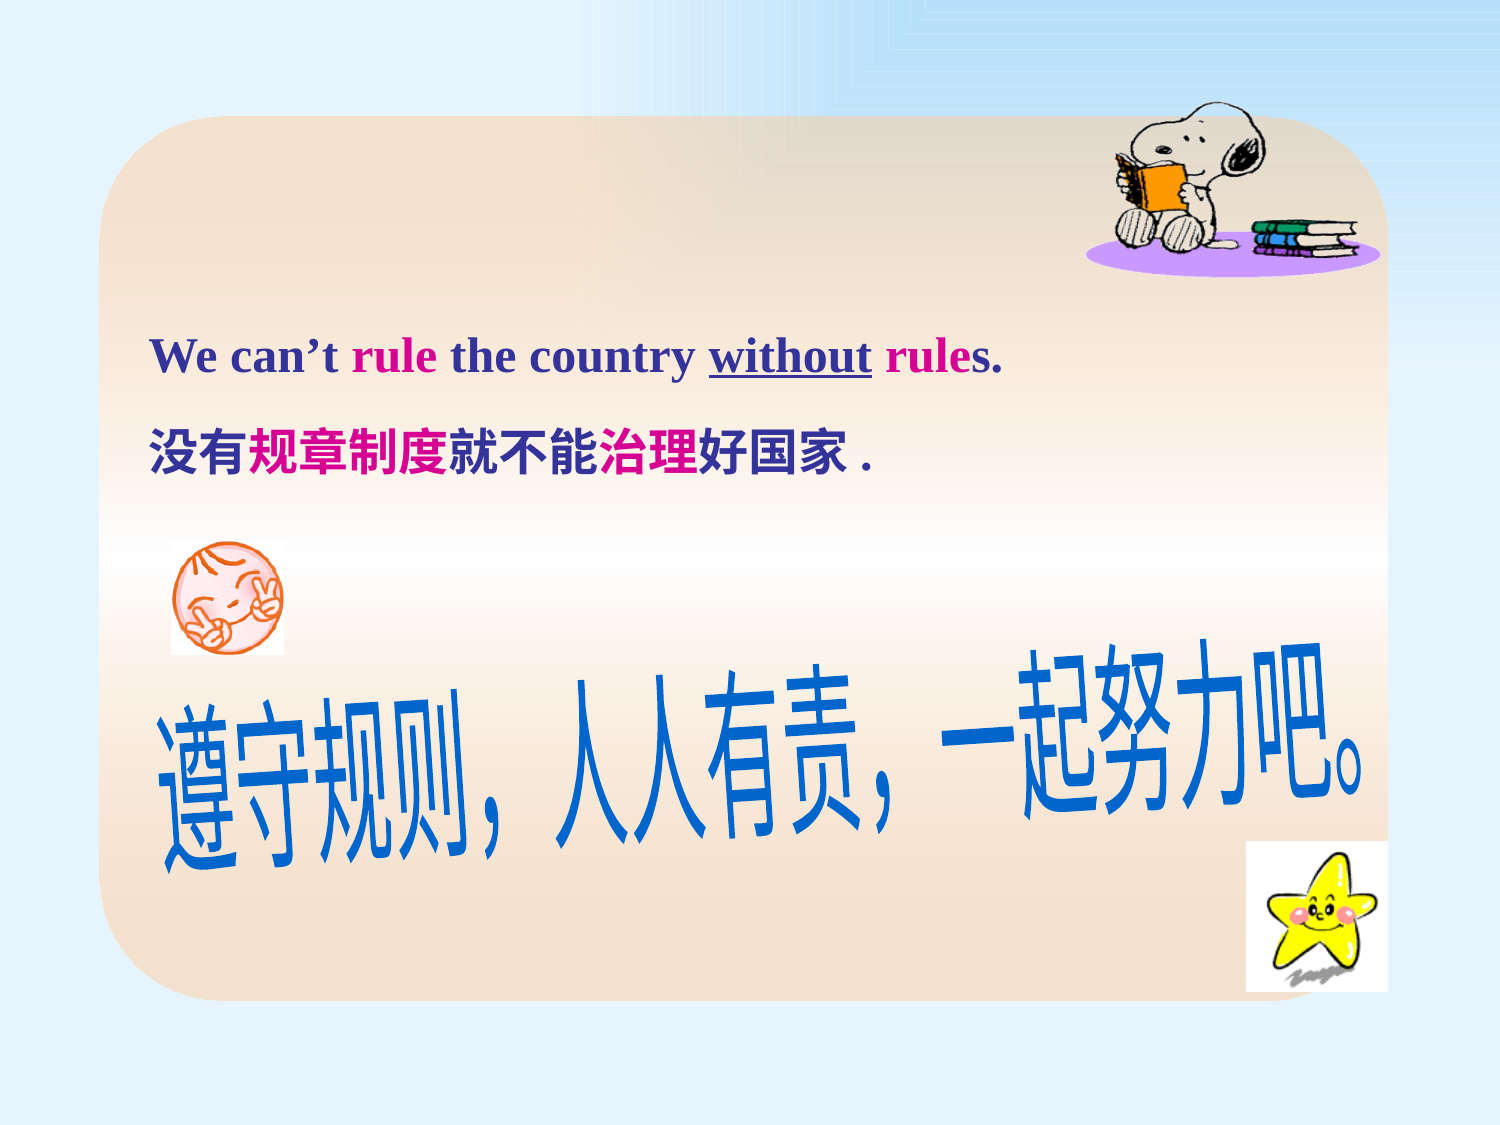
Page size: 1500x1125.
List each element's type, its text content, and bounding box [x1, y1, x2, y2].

text_box We can’t rule the country without rules. 没有规章制度就不能治理好国家. [133, 293, 1334, 488]
picture [170, 541, 284, 655]
picture [1245, 841, 1388, 993]
text_box [99, 116, 1388, 1001]
picture [1083, 99, 1384, 280]
